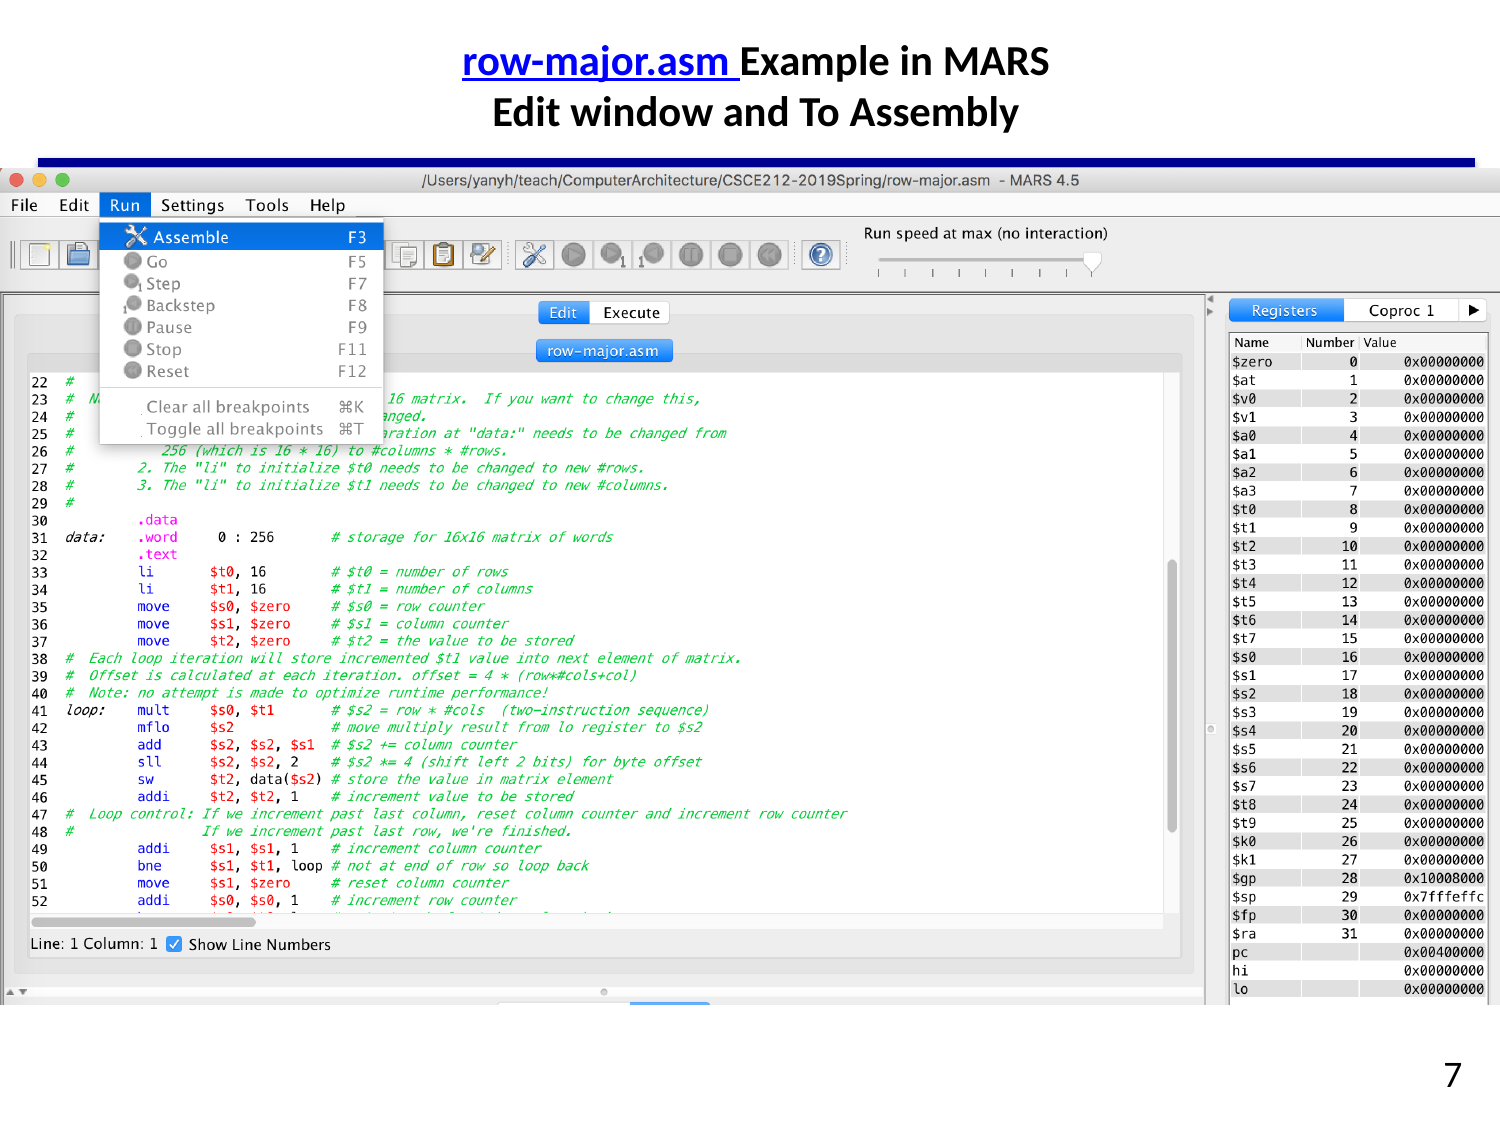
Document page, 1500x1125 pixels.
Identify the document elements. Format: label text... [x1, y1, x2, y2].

title row-major.asm Example in MARS Edit window and To Assembly [37, 24, 1475, 143]
slide_number 7 [1127, 1042, 1478, 1103]
picture [0, 168, 1500, 1005]
